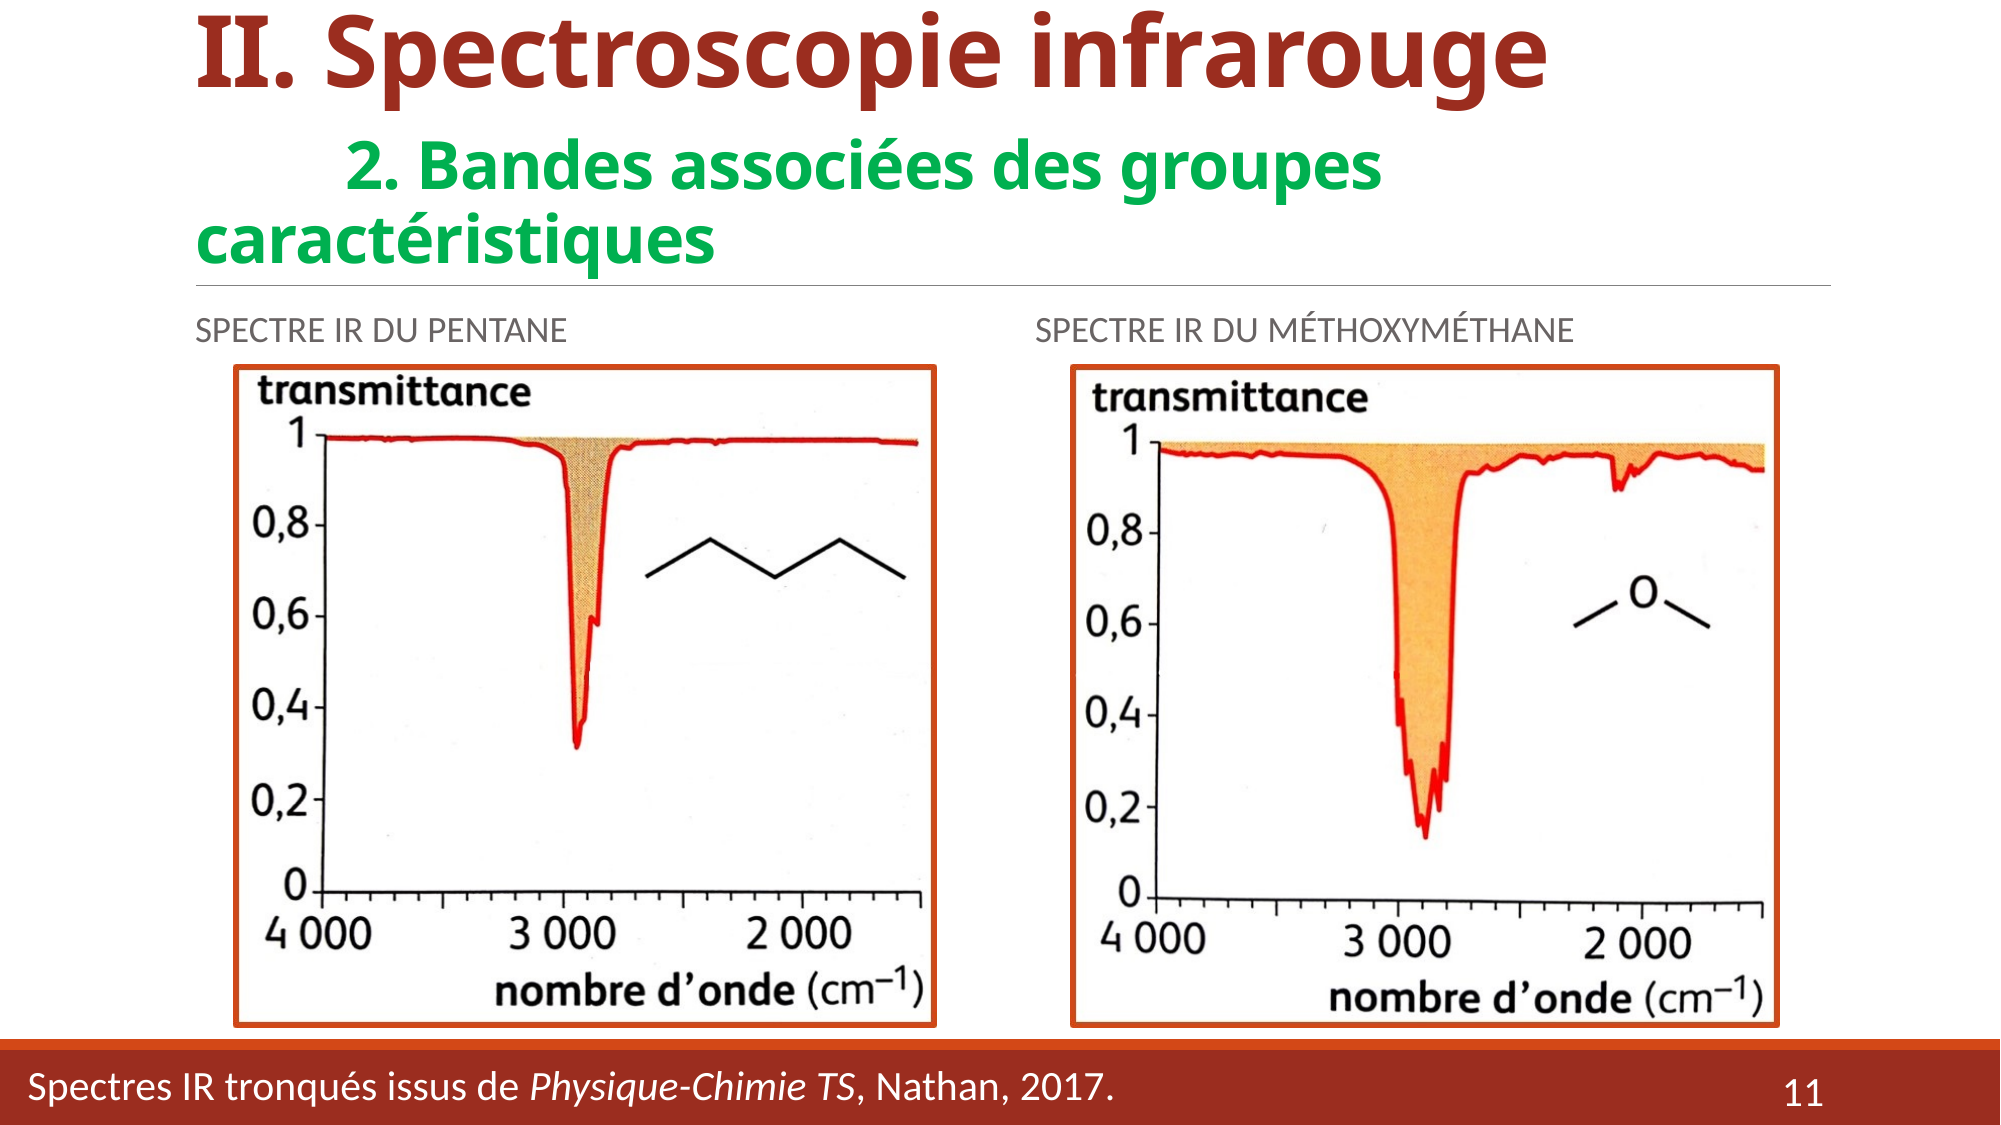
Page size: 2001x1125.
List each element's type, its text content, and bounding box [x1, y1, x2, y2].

title II. Spectroscopie infrarouge 2. Bandes associées des groupes caractéristiques [180, 47, 1830, 285]
text_box Spectres IR tronqués issus de Physique-Chimie TS, Nathan, 2017. [27, 1056, 1799, 1125]
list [1069, 363, 1780, 1029]
list Spectre IR du méthoxyméthane [1020, 302, 1830, 359]
slide_number 11 [1799, 1059, 1840, 1120]
list Spectre IR du pentane [180, 302, 990, 359]
picture [232, 363, 938, 1029]
